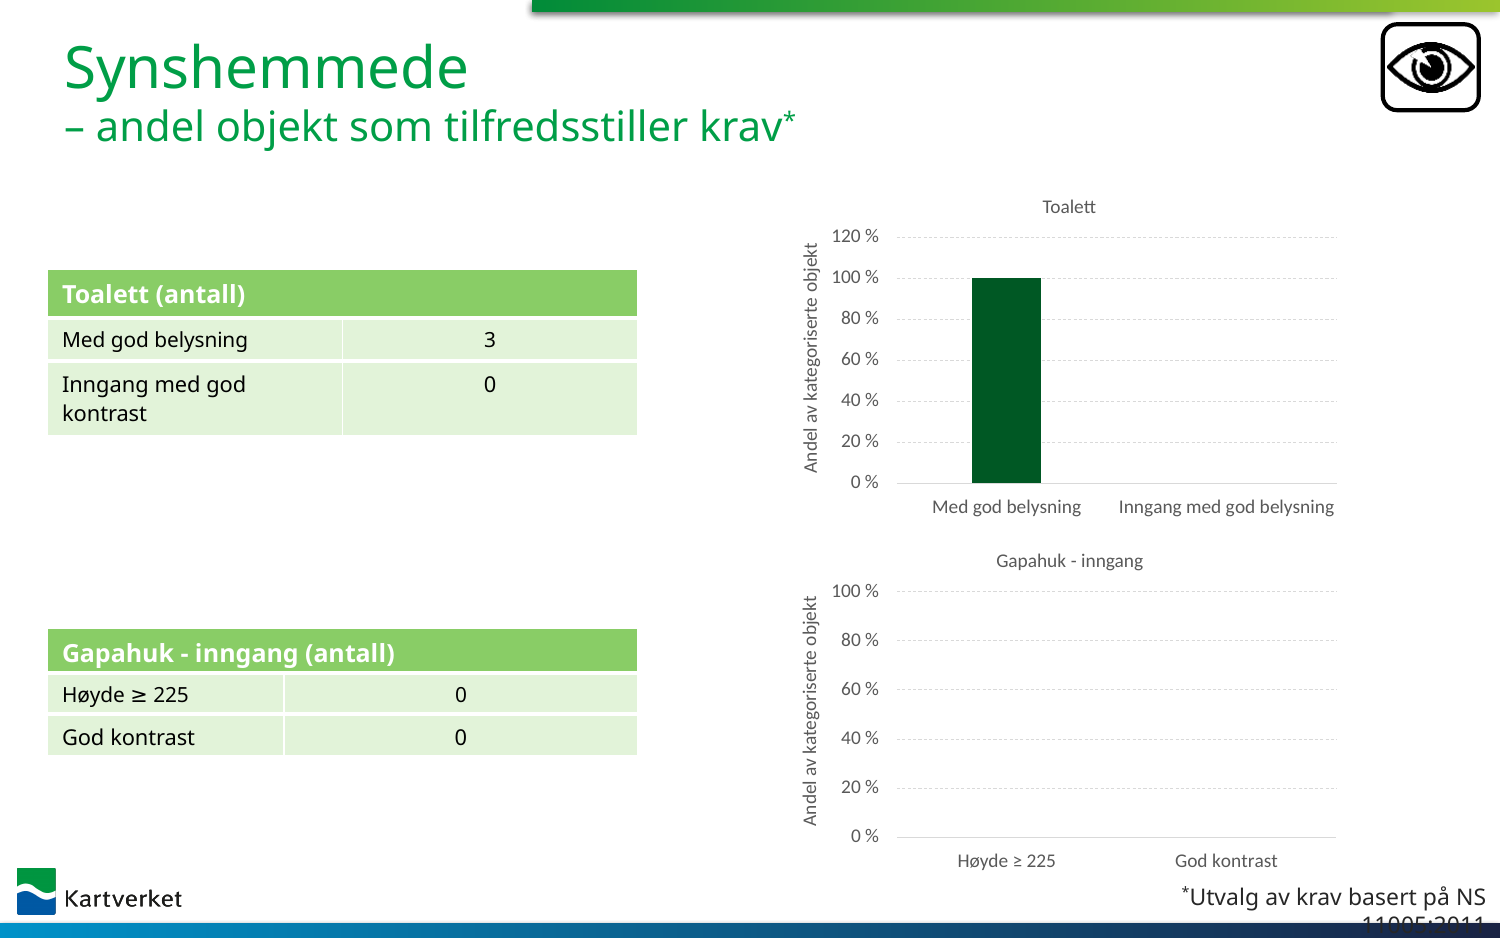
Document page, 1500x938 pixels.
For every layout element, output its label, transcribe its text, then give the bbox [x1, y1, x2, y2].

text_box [1382, 24, 1480, 111]
table_cell 0 [285, 716, 637, 755]
table_cell 0 [343, 363, 637, 435]
table_cell 0 [285, 675, 637, 712]
table_cell 3 [343, 320, 637, 359]
table_cell God kontrast [48, 716, 283, 755]
table_cell Høyde ≥ 225 [48, 675, 283, 712]
table_cell Inngang med god kontrast [48, 363, 342, 435]
picture [791, 541, 1348, 880]
table_header Toalett (antall) [48, 270, 637, 316]
text_box *Utvalg av krav basert på NS 11005:2011 [1068, 873, 1500, 938]
picture [791, 187, 1348, 526]
table_cell Med god belysning [48, 320, 342, 359]
table_header Gapahuk - inngang (antall) [48, 629, 637, 671]
text_box Synshemmede – andel objekt som tilfredsstiller krav* [49, 24, 1431, 158]
